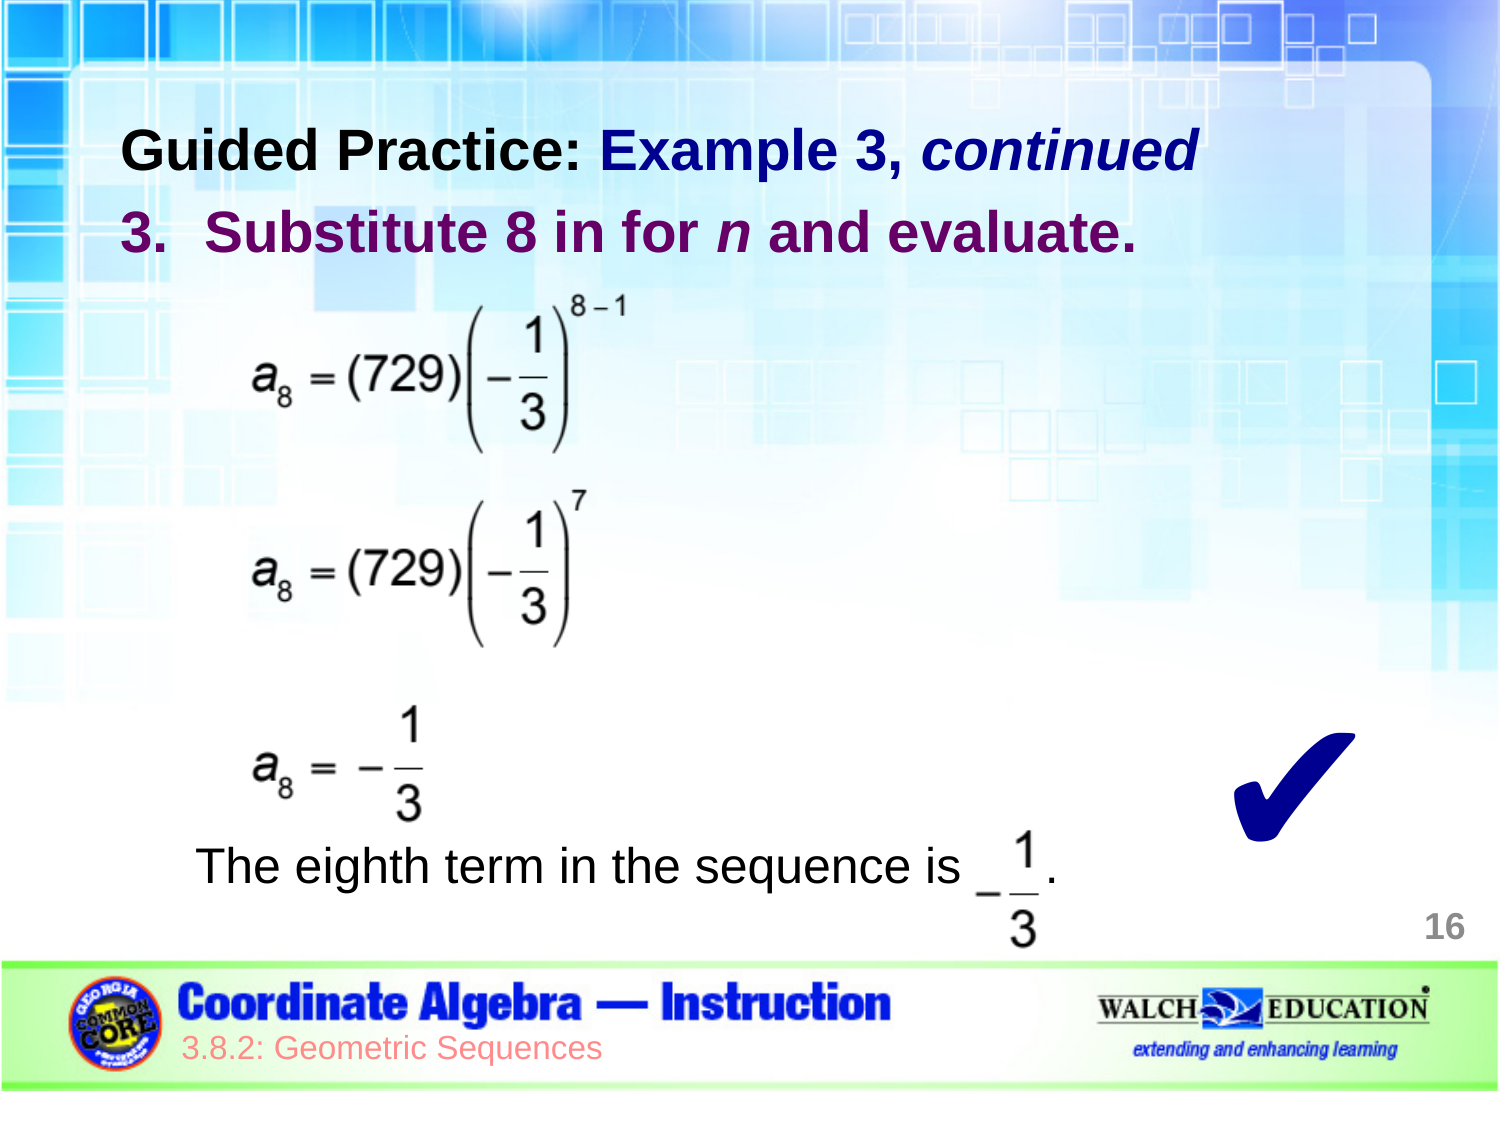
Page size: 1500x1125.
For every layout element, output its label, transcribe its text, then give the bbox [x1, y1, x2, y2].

text_box ✔ [1128, 651, 1394, 907]
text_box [249, 284, 628, 454]
footer 3.8.2: Geometric Sequences [166, 1024, 1080, 1069]
subtitle Guided Practice: Example 3, continued Substitute 8 in for n and evaluate. The eighth term in the sequence is . [105, 105, 1394, 925]
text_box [972, 816, 1042, 949]
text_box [249, 478, 590, 649]
slide_number 16 [1361, 901, 1481, 949]
picture [1, 0, 1500, 1091]
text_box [249, 691, 425, 823]
